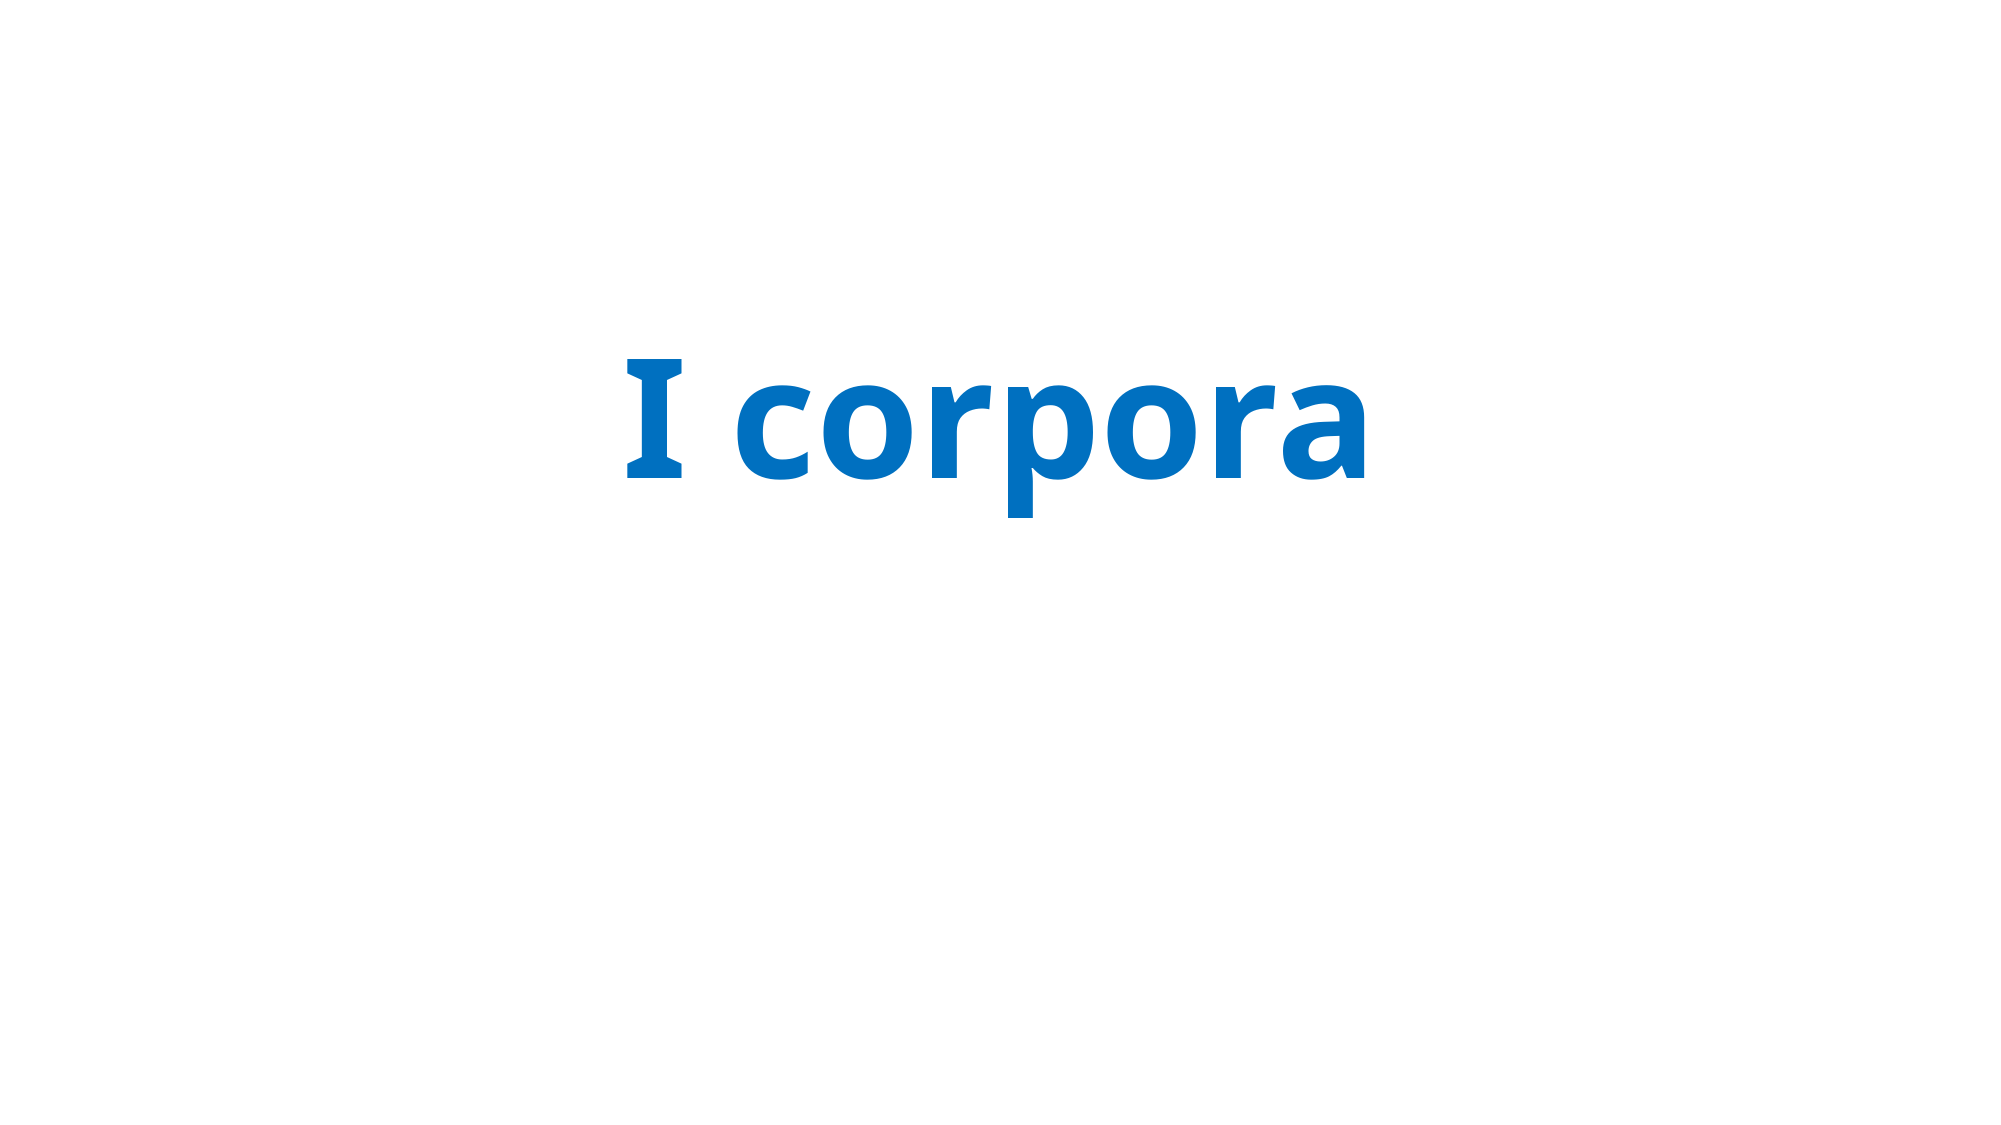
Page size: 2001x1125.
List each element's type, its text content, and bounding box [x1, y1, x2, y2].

title I corpora [137, 315, 1863, 533]
